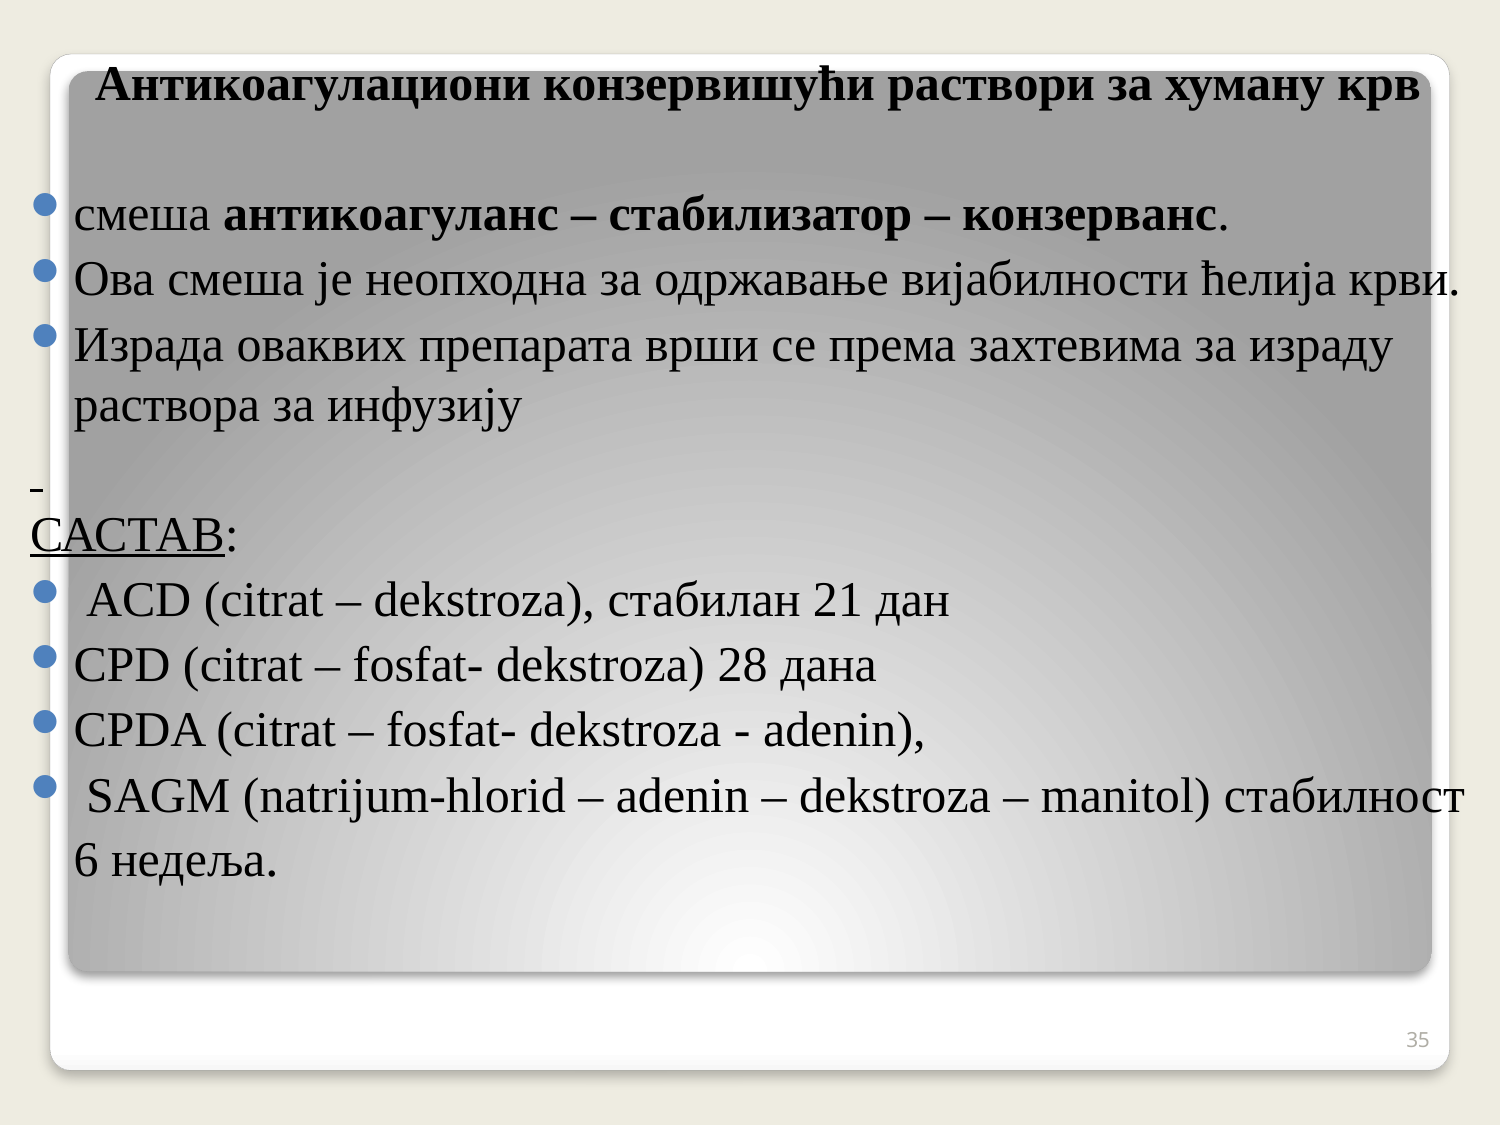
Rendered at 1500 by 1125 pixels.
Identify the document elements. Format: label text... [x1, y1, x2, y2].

list Антикоагулациони конзервишући раствори за хуману крв смеша антикоагуланс – стабилизатор – конзерванс. Ова смеша је неопходна за одржавање вијабилности ћелија крви. Израда оваквих препарата врши се према захтевима за израду раствора за инфузију САСТАВ: ACD (citrat – dekstroza), стабилан 21 дан CPD (citrat – fosfat- dekstroza) 28 дана CPDA (citrat – fosfat- dekstroza - adenin), SAGM (natrijum-hlorid – adenin – dekstroza – manitol) стабилност 6 недеља. [0, 35, 1500, 1040]
slide_number 35 [1369, 1002, 1445, 1063]
